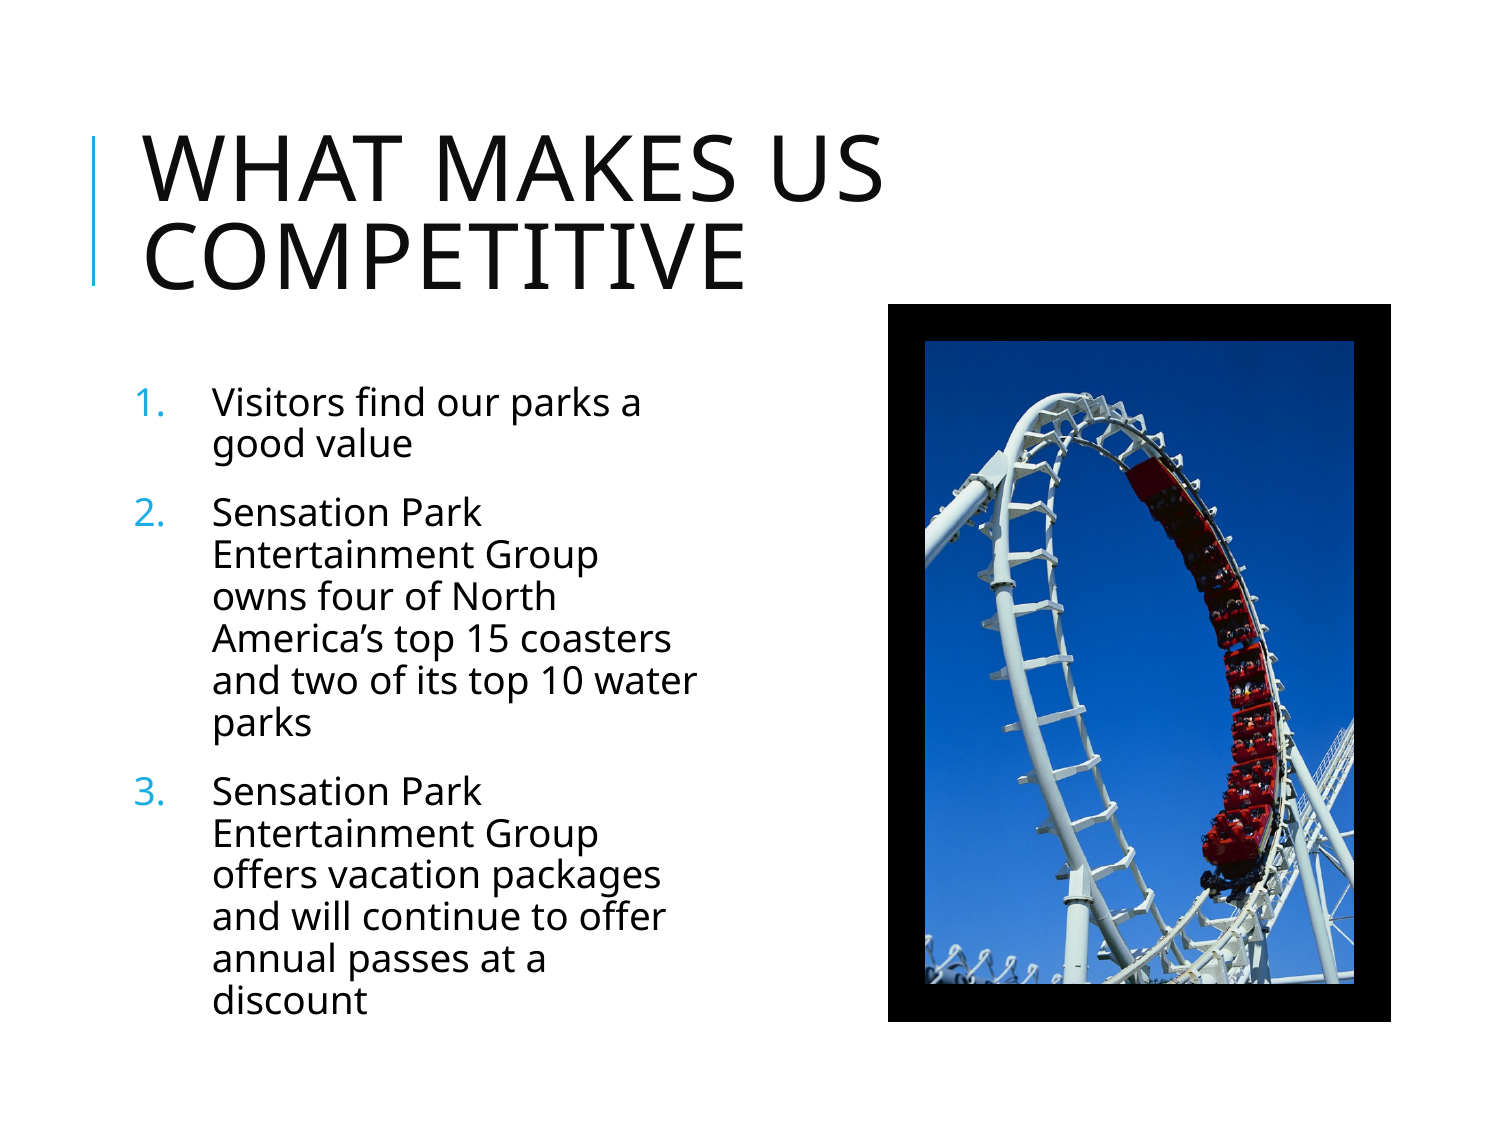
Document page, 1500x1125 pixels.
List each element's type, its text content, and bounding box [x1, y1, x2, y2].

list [924, 340, 1354, 985]
title What Makes Us Competitive [126, 96, 1322, 342]
list Visitors find our parks a good value Sensation Park Entertainment Group owns four of North America’s top 15 coasters and two of its top 10 water parks Sensation Park Entertainment Group offers vacation packages and will continue to offer annual passes at a discount [126, 375, 711, 1035]
